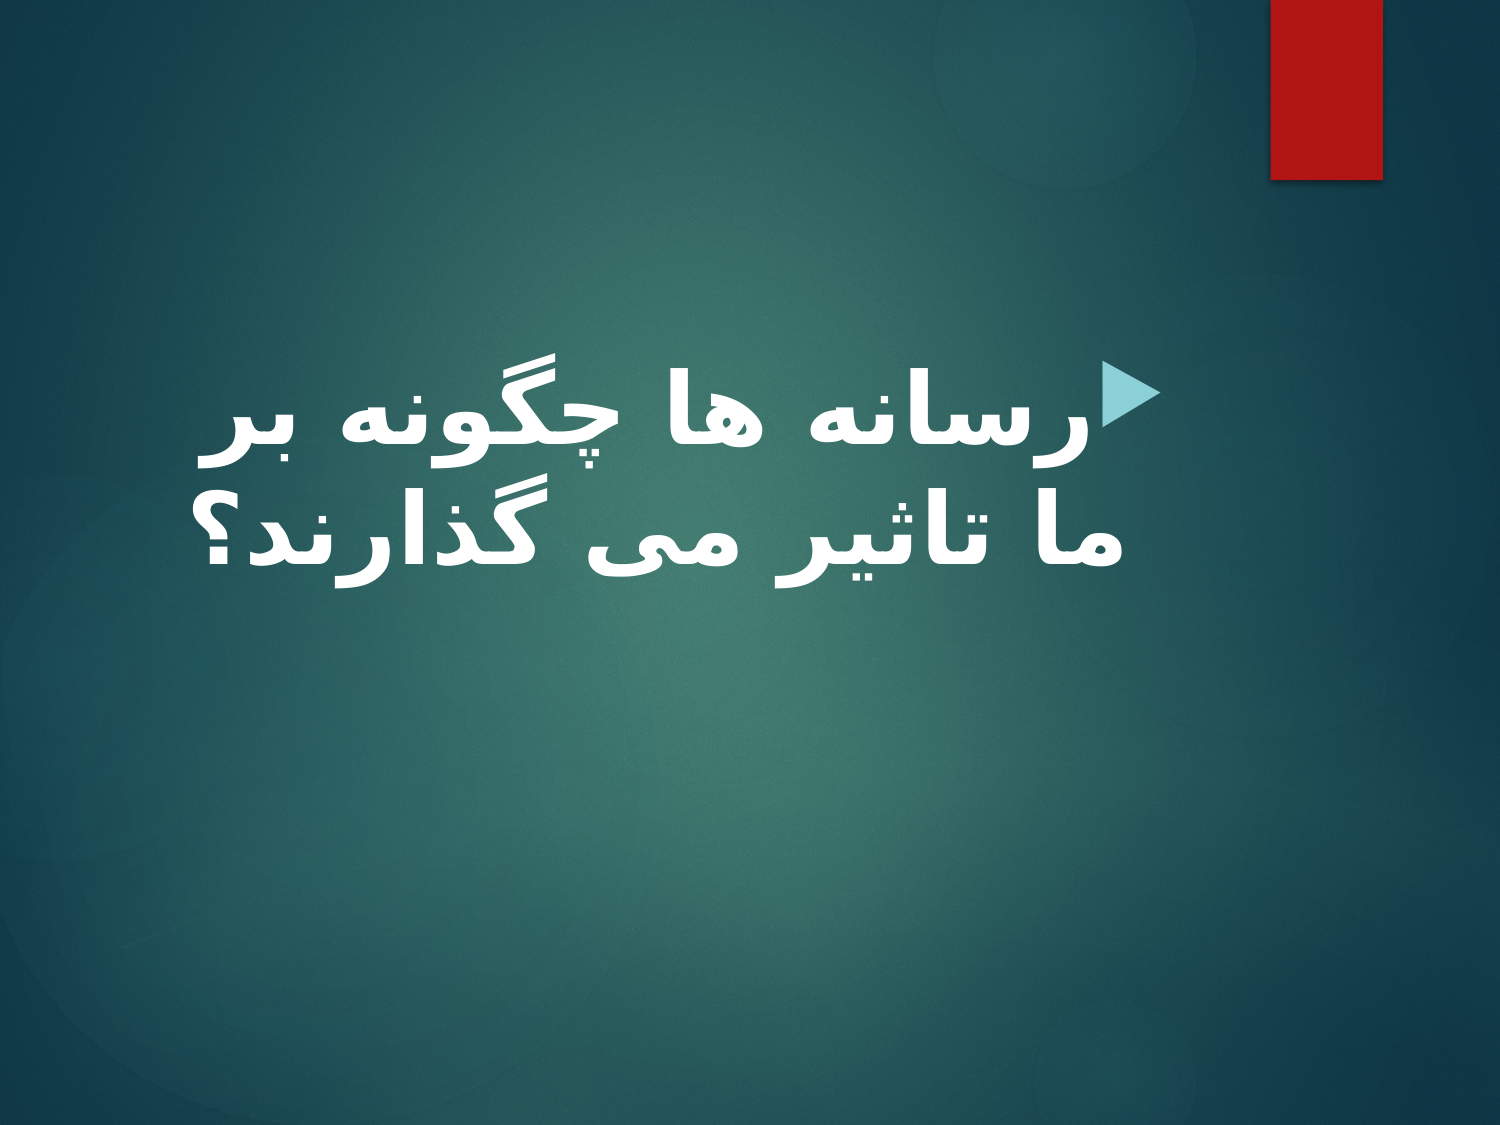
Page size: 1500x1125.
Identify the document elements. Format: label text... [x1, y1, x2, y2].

list رسانه ها چگونه بر ما تاثیر می گذارند؟ [135, 336, 1237, 1025]
